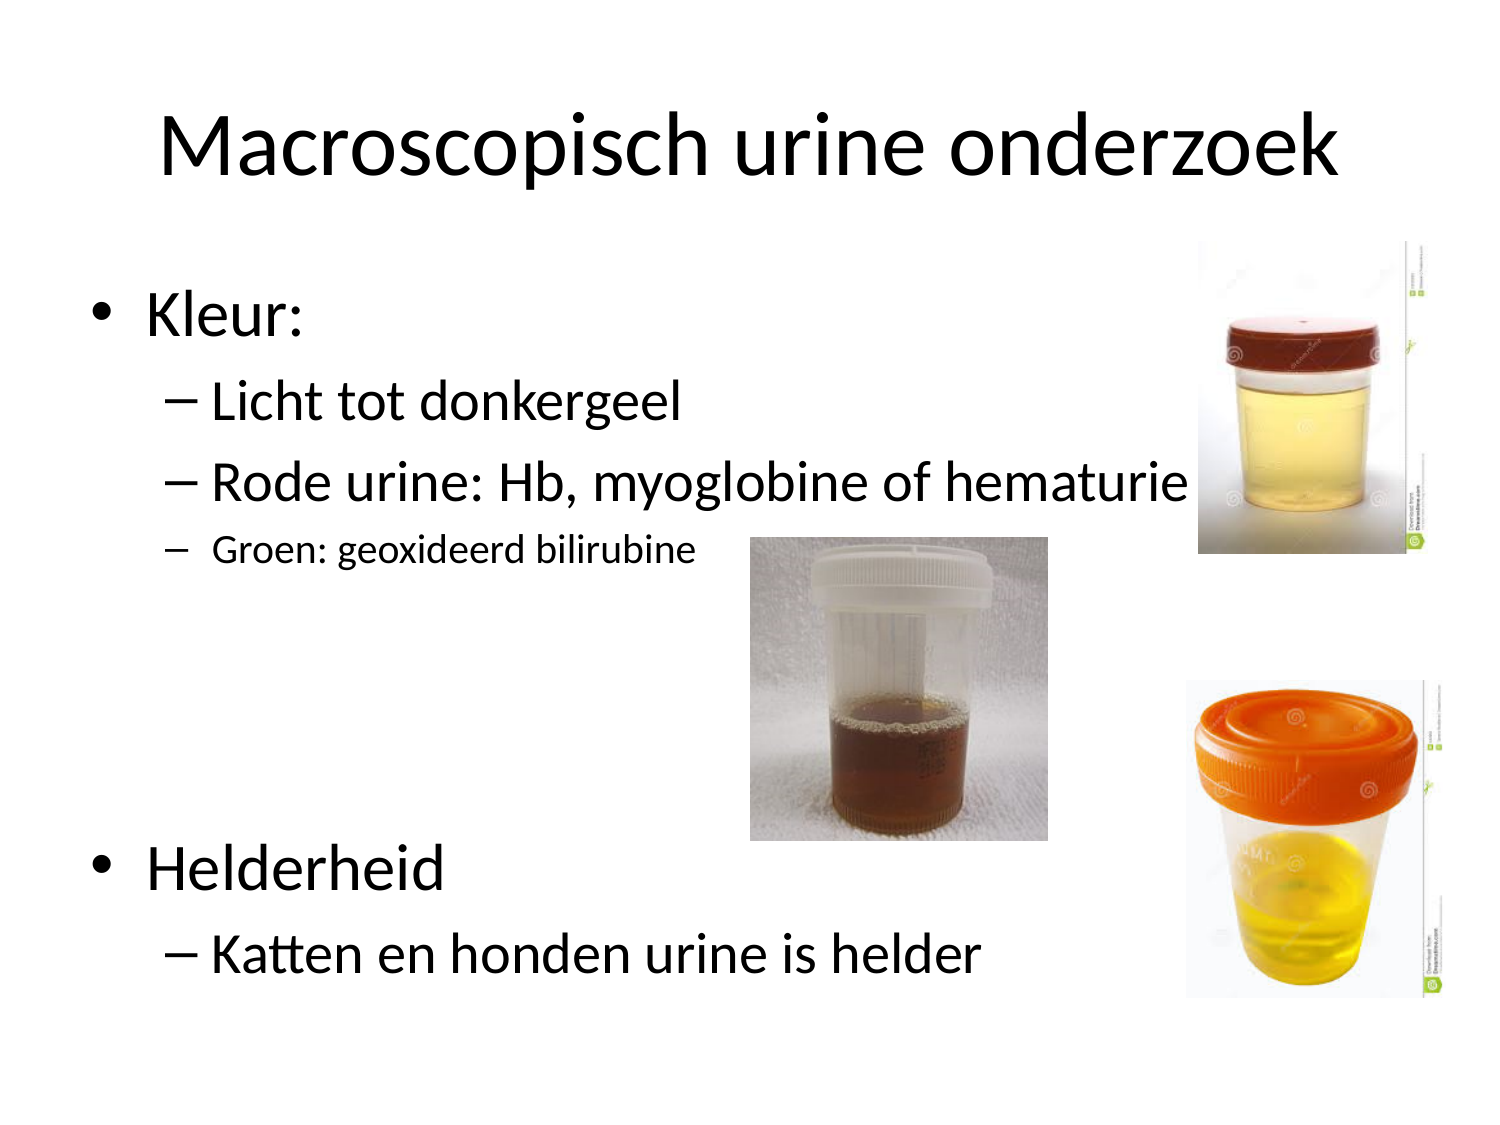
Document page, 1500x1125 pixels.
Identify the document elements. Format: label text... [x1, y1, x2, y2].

picture [749, 537, 1049, 841]
list Kleur: Licht tot donkergeel Rode urine: Hb, myoglobine of hematurie Groen: geoxideerd bilirubine Helderheid Katten en honden urine is helder [75, 262, 1425, 1005]
picture [1198, 241, 1429, 555]
picture [1185, 680, 1446, 998]
title Macroscopisch urine onderzoek [75, 45, 1425, 233]
